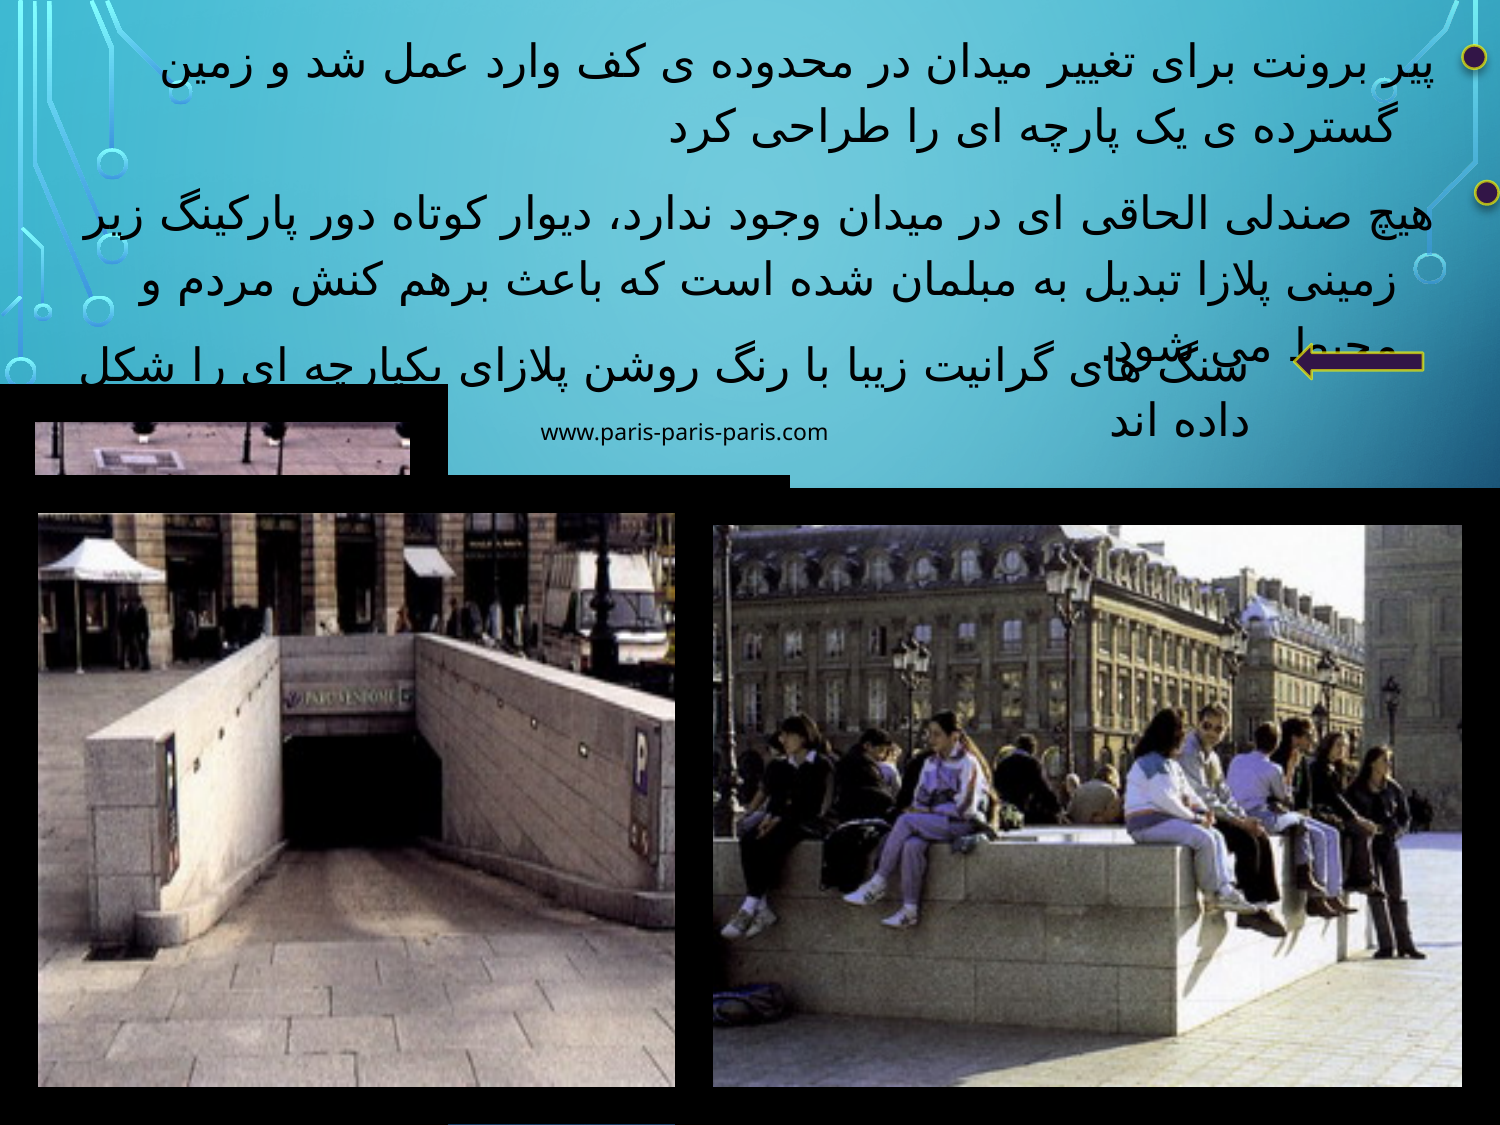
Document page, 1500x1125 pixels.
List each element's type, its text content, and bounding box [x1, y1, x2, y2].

text_box [1461, 44, 1488, 71]
text_box www.paris-paris-paris.com [503, 410, 844, 453]
text_box [1293, 342, 1425, 381]
text_box [1473, 179, 1500, 206]
picture [34, 421, 1463, 1091]
text_box سنگ های گرانیت زیبا با رنگ روشن پلازای یکپارچه ای را شکل داده اند [53, 328, 1266, 453]
list پیر برونت برای تغییر میدان در محدوده ی کف وارد عمل شد و زمین گسترده ی یک پارچه ای را طراحی کرد هیچ صندلی الحاقی ای در میدان وجود ندارد، دیوار کوتاه دور پارکینگ زیر زمینی پلازا تبدیل به مبلمان شده است که باعث برهم کنش مردم و محیط می شود. [53, 12, 1452, 488]
